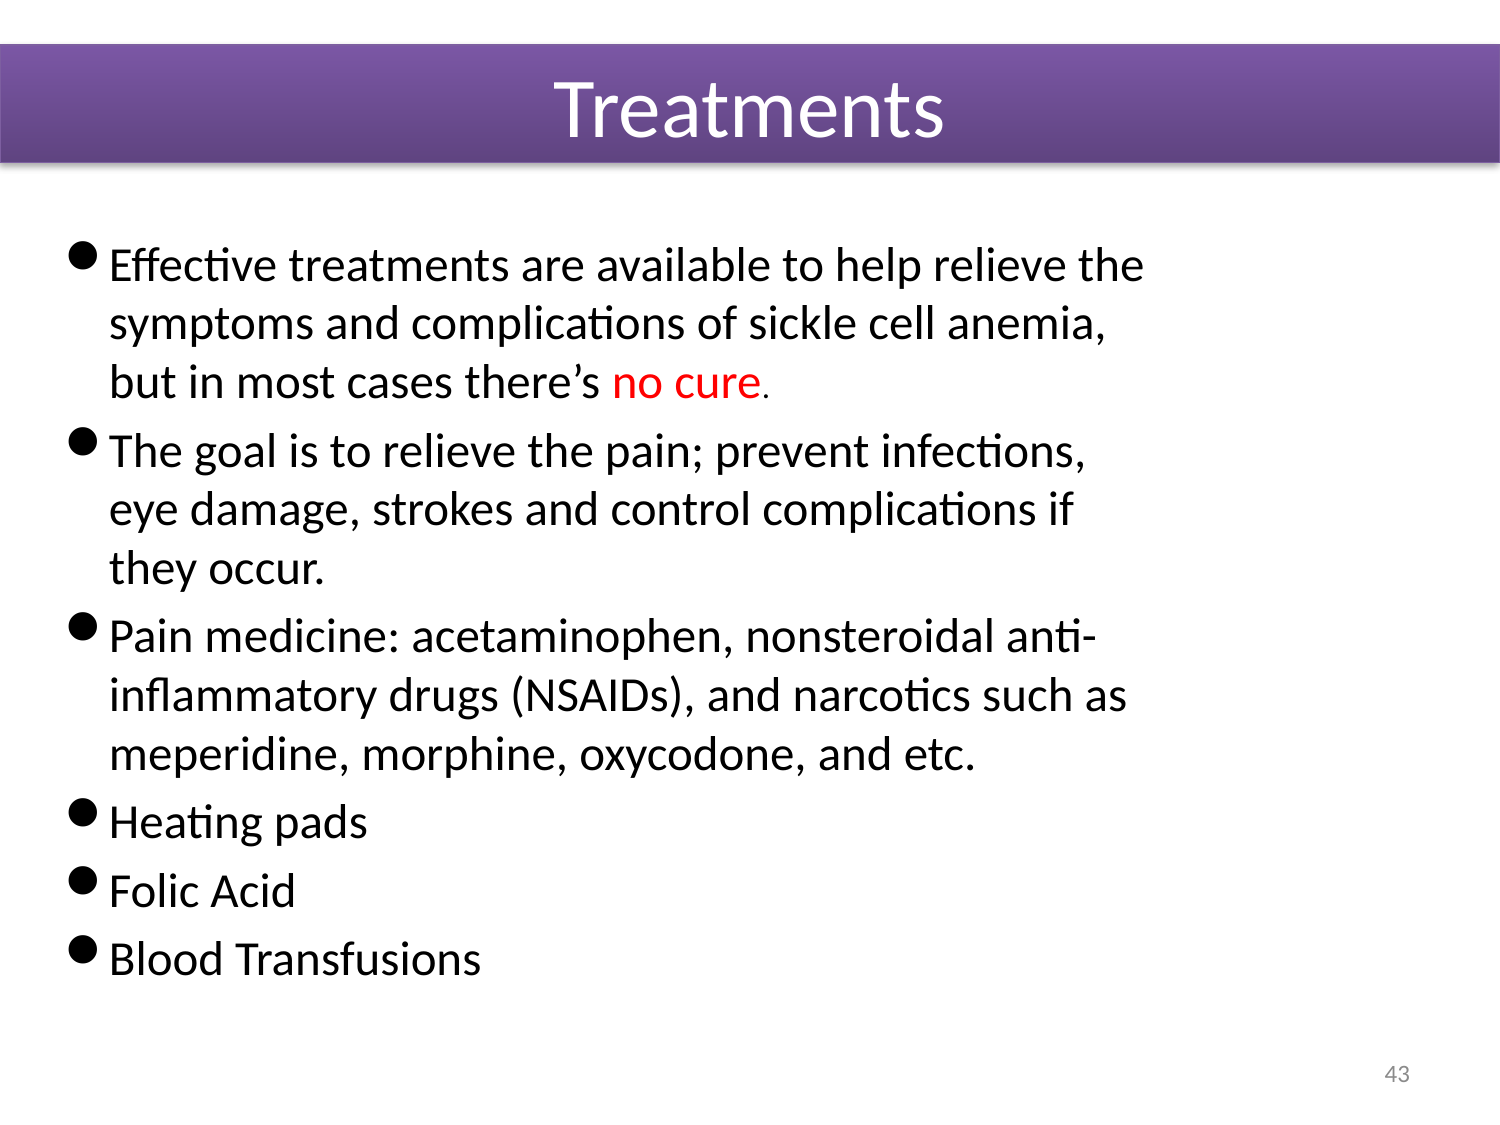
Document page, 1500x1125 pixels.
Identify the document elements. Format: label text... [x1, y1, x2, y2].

slide_number 43 [1074, 1042, 1425, 1103]
title Treatments [0, 44, 1500, 163]
list Effective treatments are available to help relieve the symptoms and complications of sickle cell anemia, but in most cases there’s no cure. The goal is to relieve the pain; prevent infections, eye damage, strokes and control complications if they occur. Pain medicine: acetaminophen, nonsteroidal anti-inflammatory drugs (NSAIDs), and narcotics such as meperidine, morphine, oxycodone, and etc. Heating pads Folic Acid Blood Transfusions [49, 224, 1175, 1000]
